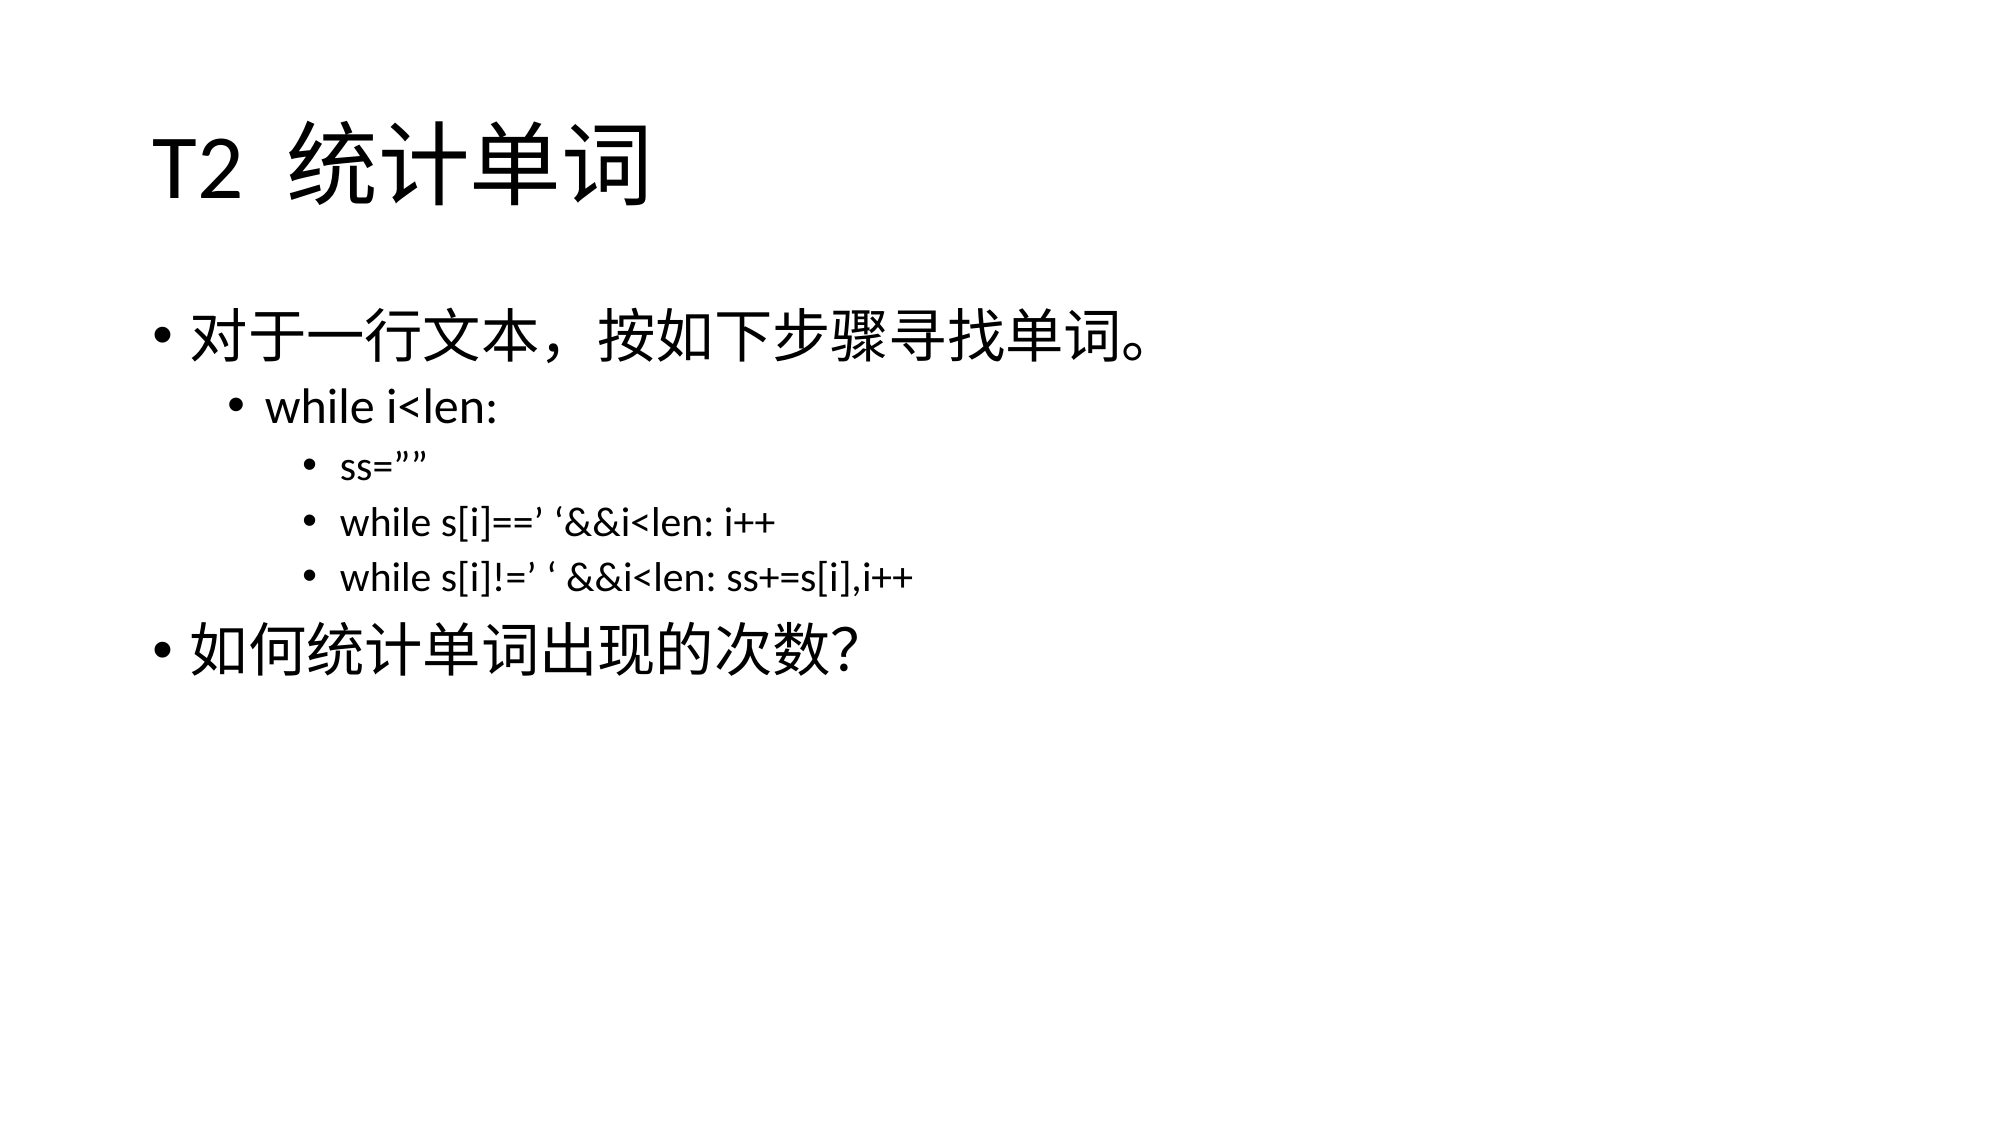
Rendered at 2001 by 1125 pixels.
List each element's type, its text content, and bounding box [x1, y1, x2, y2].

title T2 统计单词 [137, 59, 1863, 278]
list 对于一行文本，按如下步骤寻找单词。 while i<len: ss=”” while s[i]==’ ‘&&i<len: i++ while s[i]!=’ ‘ &&i<len: ss+=s[i],i++ 如何统计单词出现的次数？ [137, 299, 1863, 1014]
